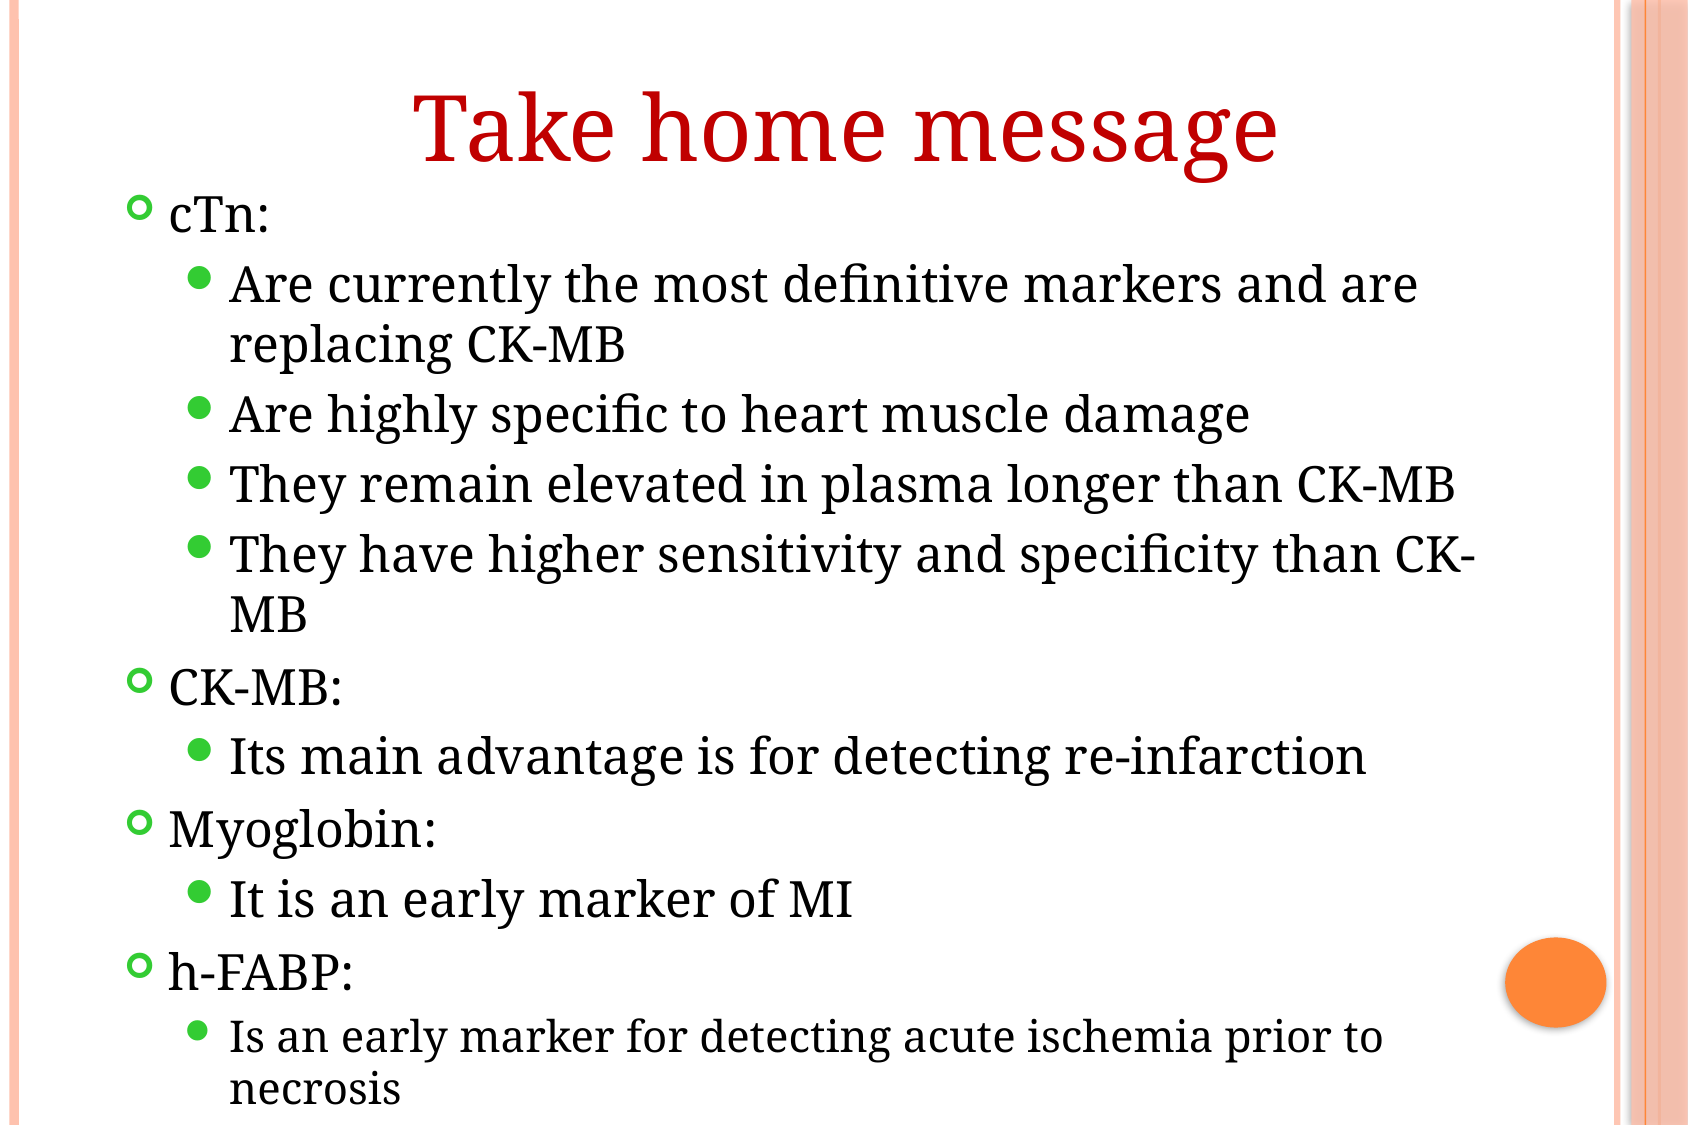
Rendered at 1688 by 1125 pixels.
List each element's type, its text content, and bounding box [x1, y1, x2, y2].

text_box Take home message [156, 62, 1538, 188]
list cTn: Are currently the most definitive markers and are replacing CK-MB Are highly specific to heart muscle damage They remain elevated in plasma longer than CK-MB They have higher sensitivity and specificity than CK-MB CK-MB: Its main advantage is for detecting re-infarction Myoglobin: It is an early marker of MI h-FABP: Is an early marker for detecting acute ischemia prior to necrosis [109, 174, 1538, 1063]
